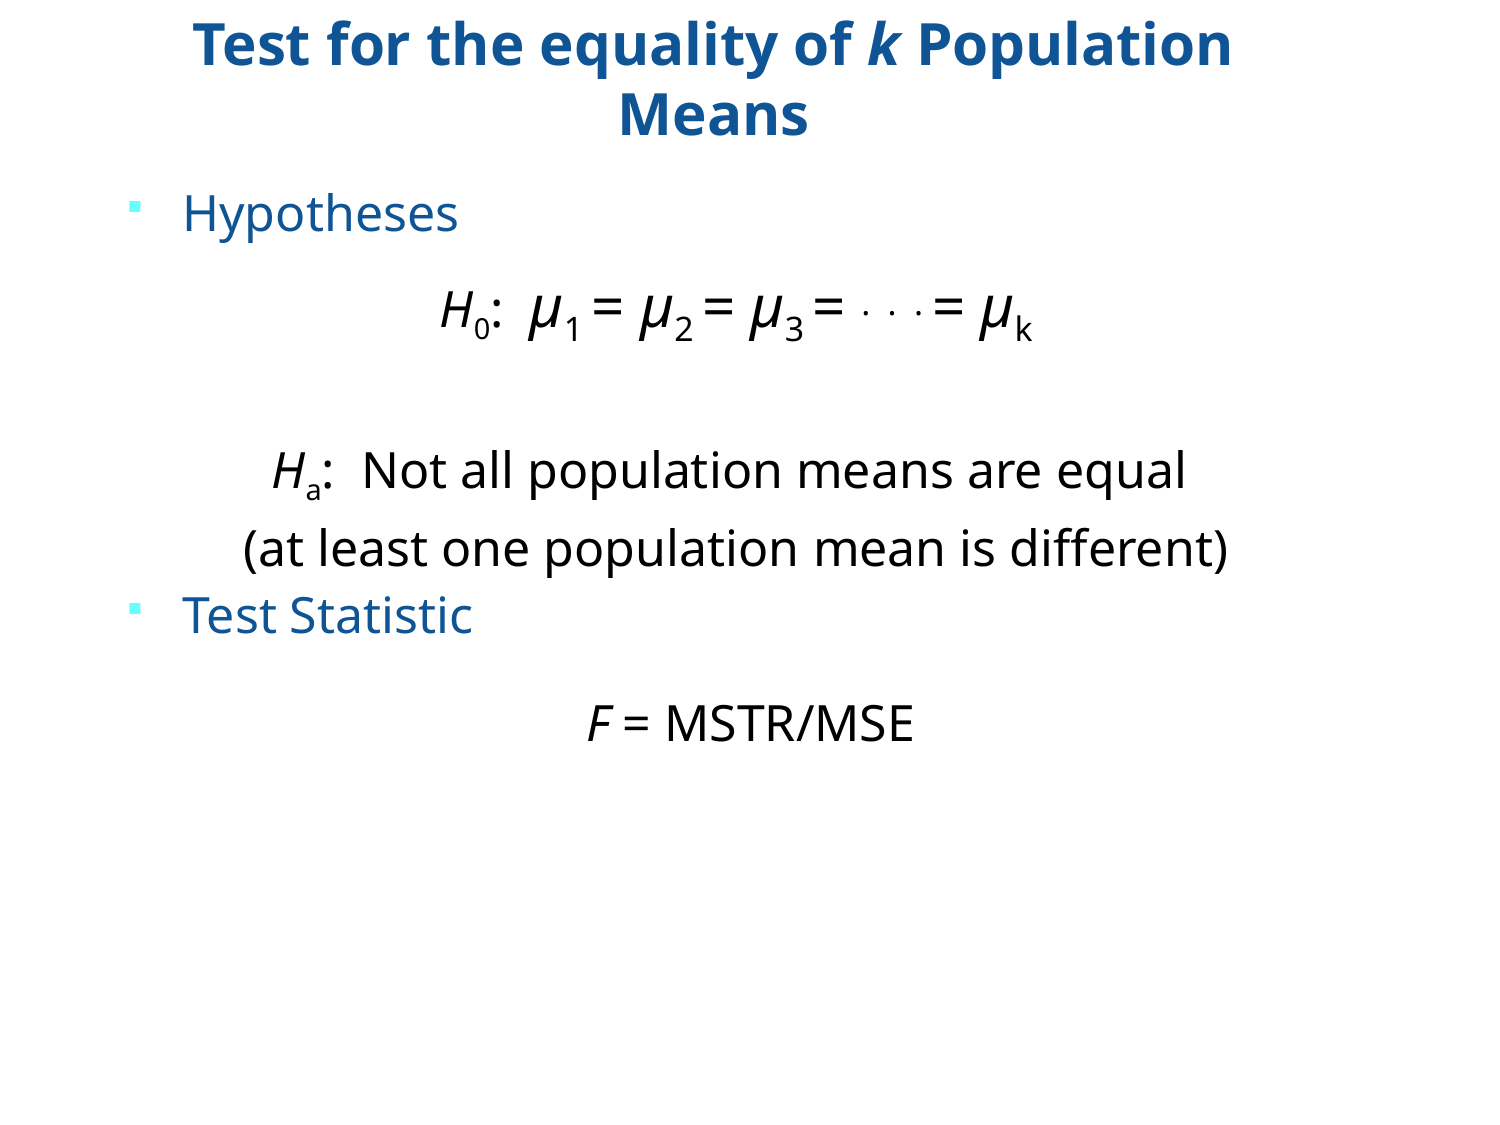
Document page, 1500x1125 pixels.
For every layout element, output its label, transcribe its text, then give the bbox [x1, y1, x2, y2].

text_box H0: μ1 = μ2 = μ3 = . . . = μk Ha: Not all population means are equal (at least one population mean is different) [85, 261, 1387, 584]
text_box Test Statistic [111, 576, 1387, 648]
text_box Hypotheses [111, 174, 1271, 258]
text_box F = MSTR/MSE [571, 683, 930, 759]
text_box Test for the equality of k Population Means [113, 16, 1314, 138]
